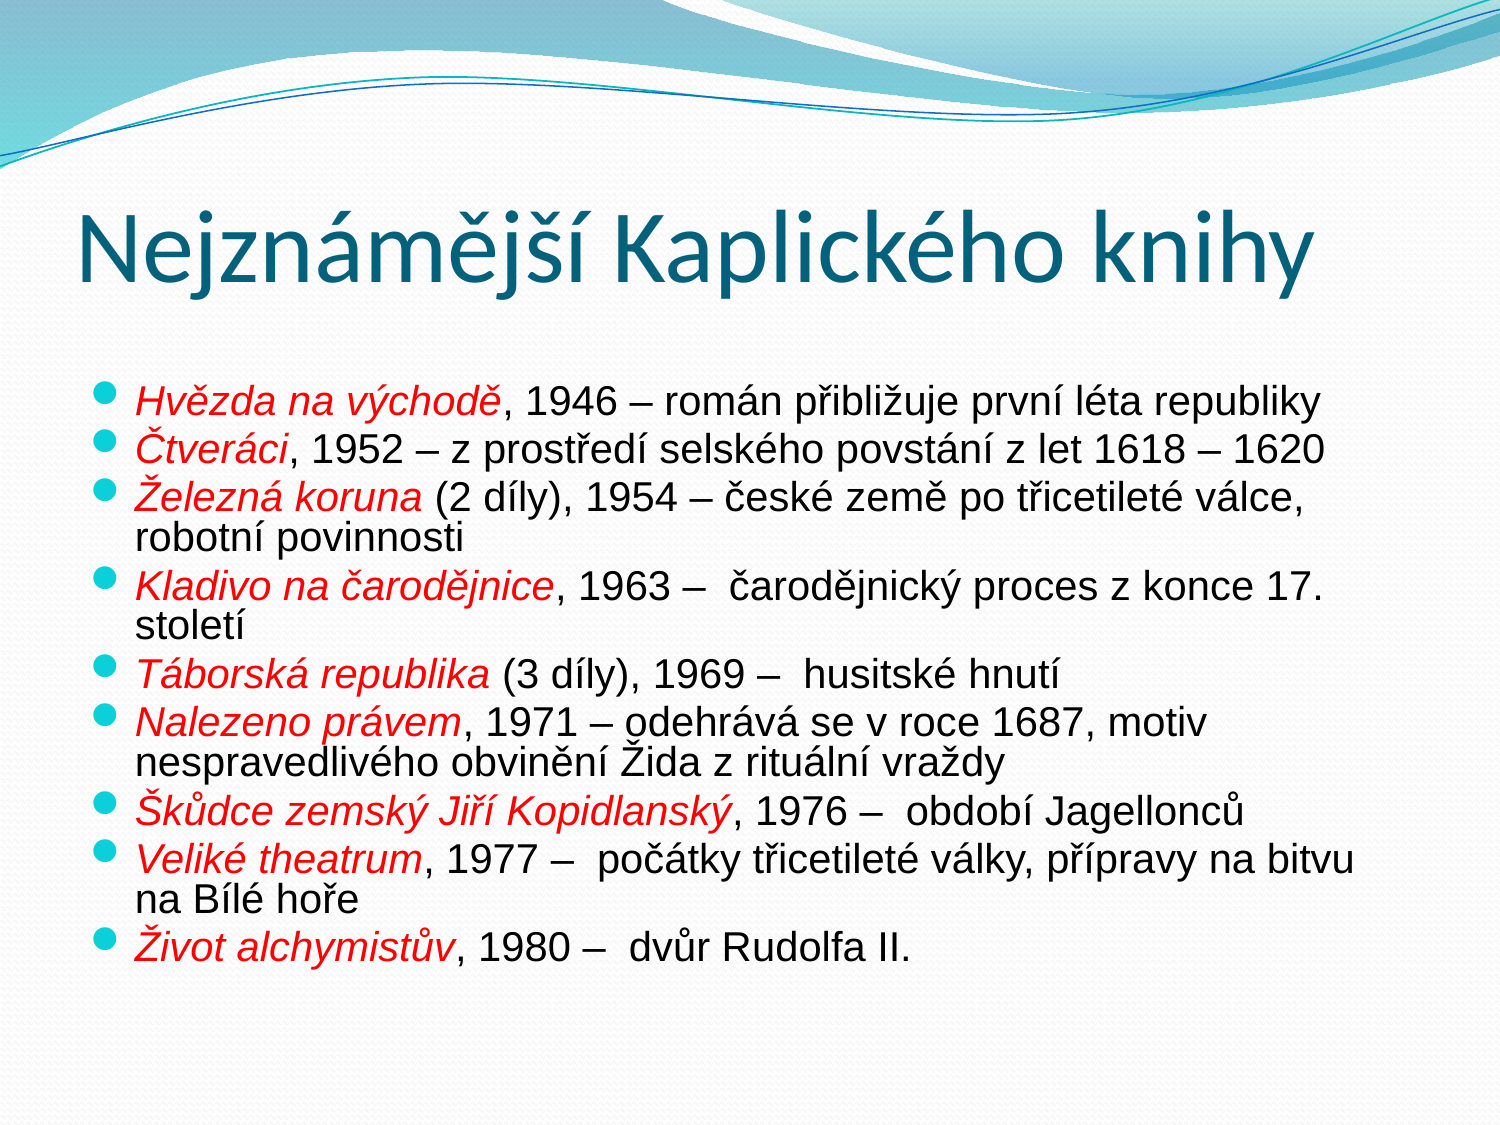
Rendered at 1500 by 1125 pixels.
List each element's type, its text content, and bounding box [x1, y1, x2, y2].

title Nejznámější Kaplického knihy [74, 115, 1426, 304]
list Hvězda na východě, 1946 – román přibližuje první léta republiky Čtveráci, 1952 – z prostředí selského povstání z let 1618 – 1620 Železná koruna (2 díly), 1954 – české země po třicetileté válce, robotní povinnosti Kladivo na čarodějnice, 1963 – čarodějnický proces z konce 17. století Táborská republika (3 díly), 1969 – husitské hnutí Nalezeno právem, 1971 – odehrává se v roce 1687, motiv nespravedlivého obvinění Žida z rituální vraždy Škůdce zemský Jiří Kopidlanský, 1976 – období Jagellonců Veliké theatrum, 1977 – počátky třicetileté války, přípravy na bitvu na Bílé hoře Život alchymistův, 1980 – dvůr Rudolfa II. [74, 317, 1426, 1038]
